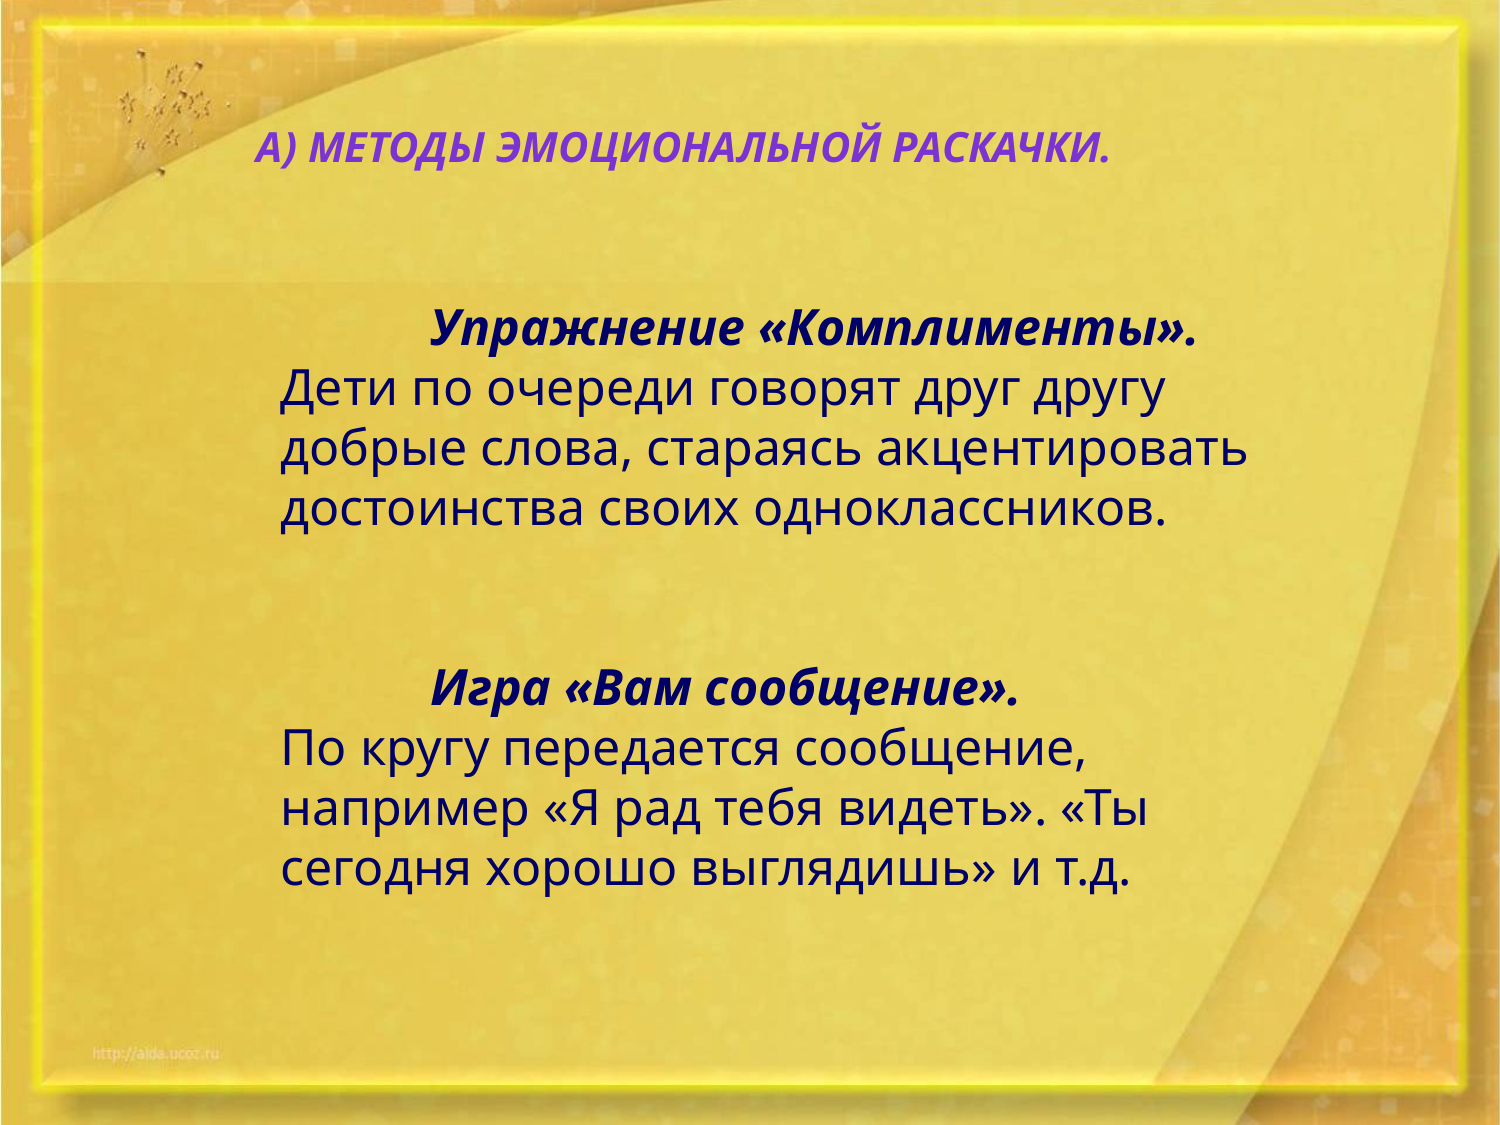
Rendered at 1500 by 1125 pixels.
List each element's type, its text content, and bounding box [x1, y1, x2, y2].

text_box Упражнение «Комплименты». Дети по очереди говорят друг другу добрые слова, стараясь акцентировать достоинства своих одноклассников. Игра «Вам сообщение». По кругу передается сообщение, например «Я рад тебя видеть». «Ты сегодня хорошо выглядишь» и т.д. [265, 243, 1300, 964]
text_box а) Методы эмоциональной раскачки. [242, 113, 1235, 179]
picture [0, 0, 1500, 1125]
